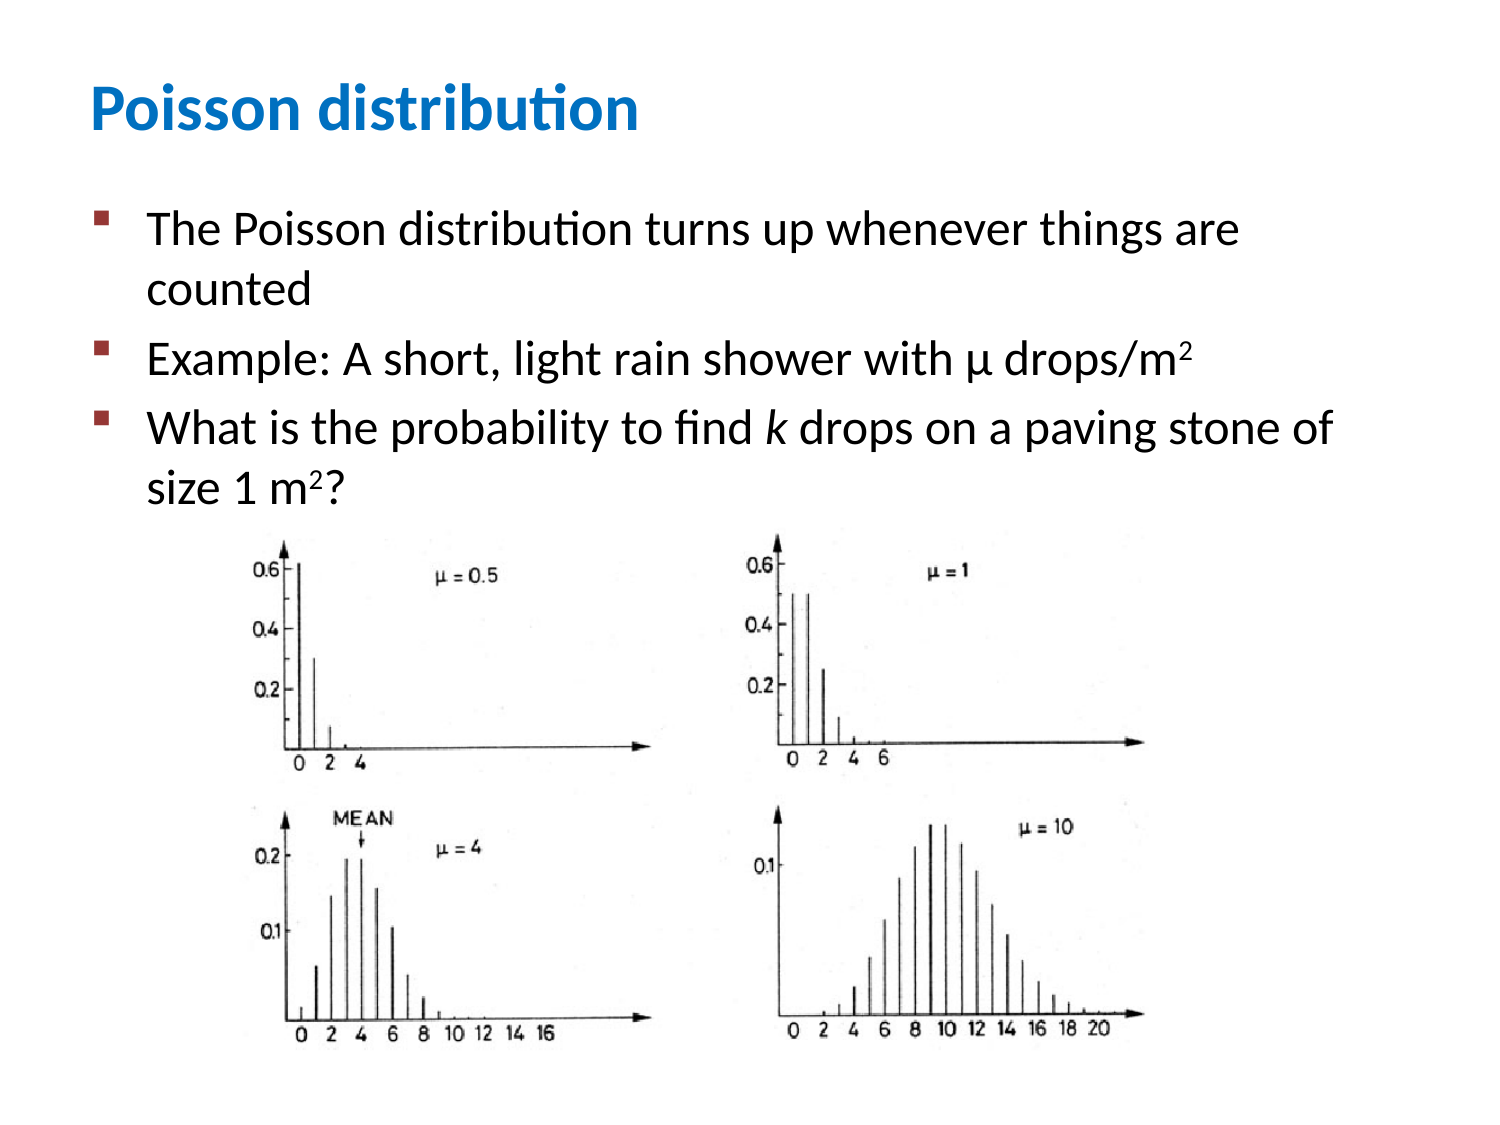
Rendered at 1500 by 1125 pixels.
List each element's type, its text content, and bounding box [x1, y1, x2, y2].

picture [224, 512, 1167, 1059]
list The Poisson distribution turns up whenever things are counted Example: A short, light rain shower with µ drops/m2 What is the probability to find k drops on a paving stone of size 1 m2? [74, 187, 1426, 1101]
title Poisson distribution [74, 44, 1426, 163]
